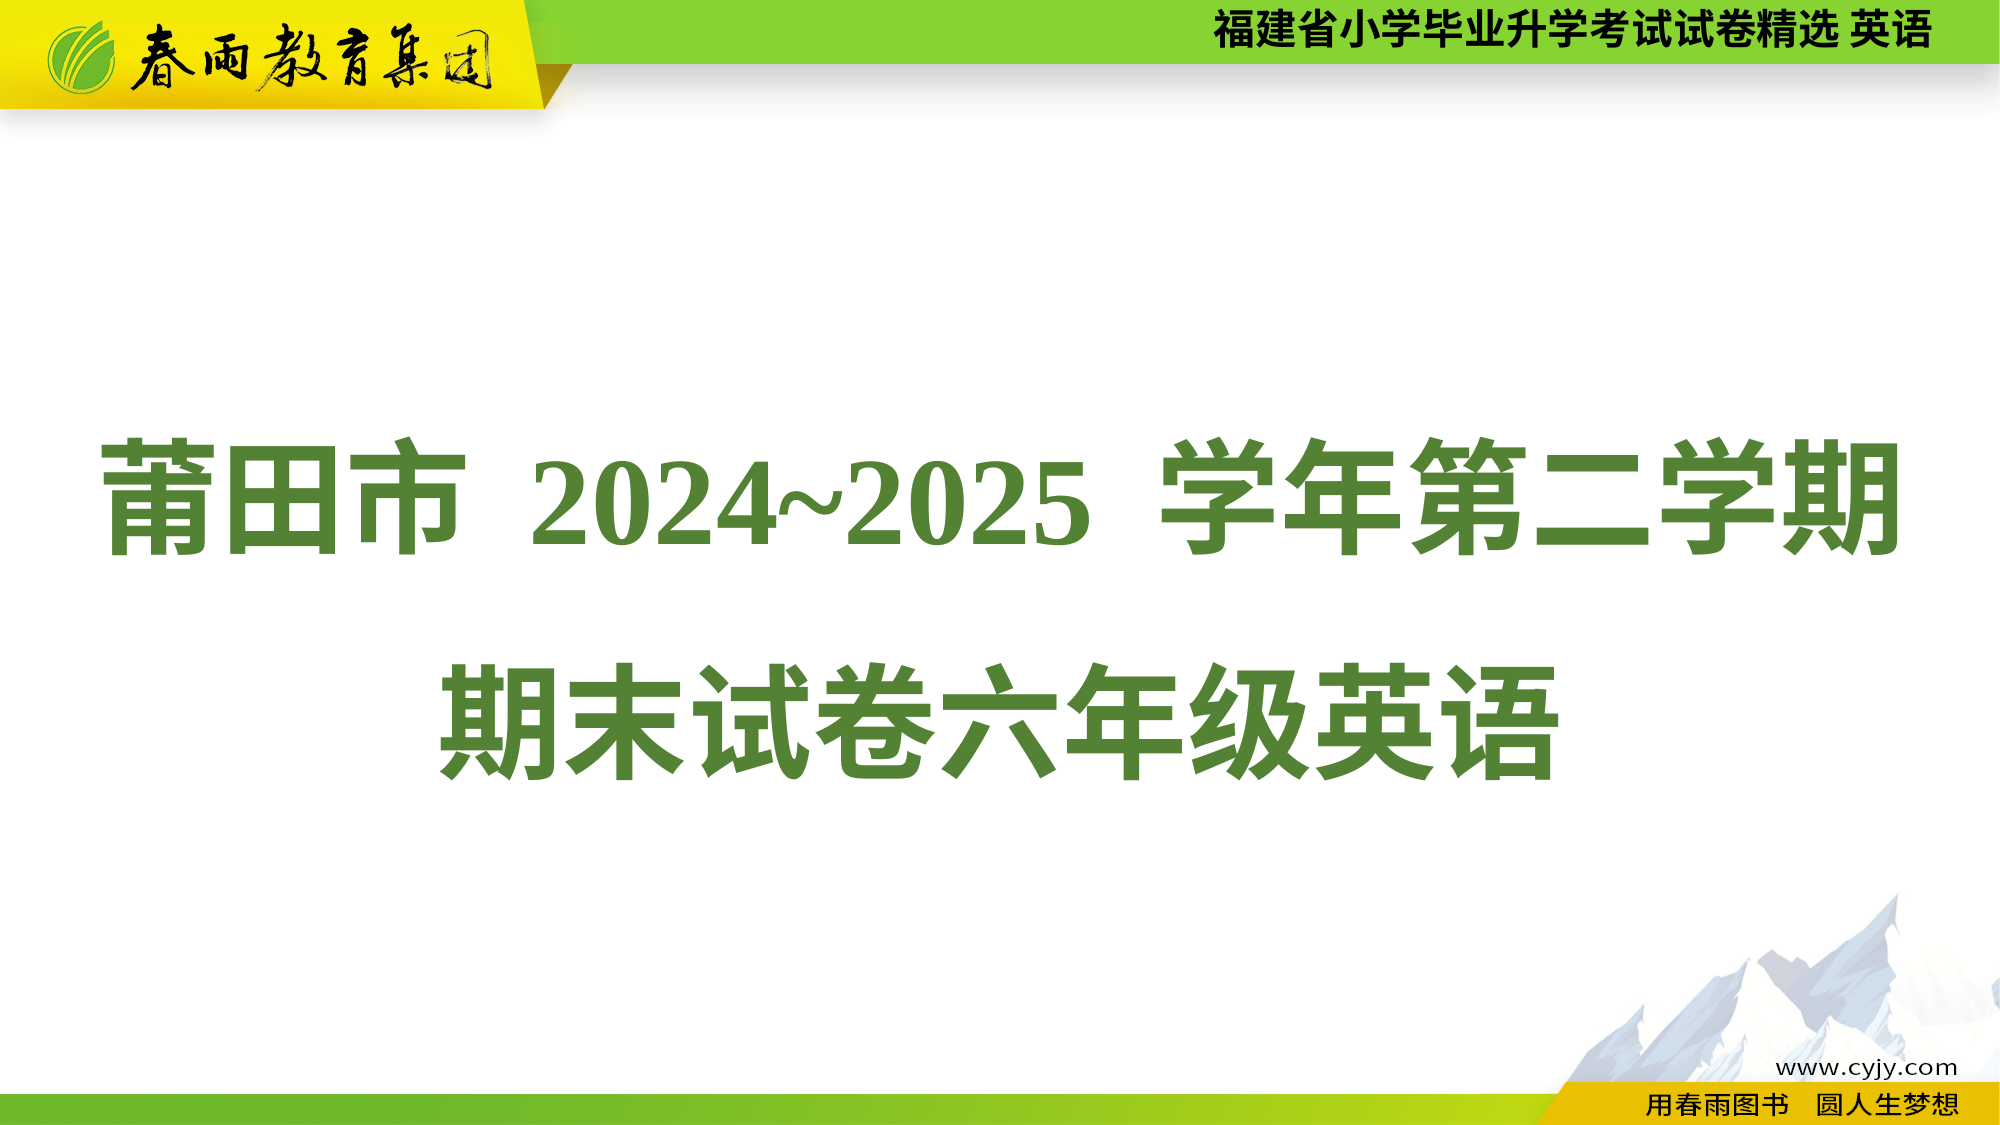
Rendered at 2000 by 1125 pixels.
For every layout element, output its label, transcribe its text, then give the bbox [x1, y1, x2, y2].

picture [0, 0, 2000, 337]
text_box 莆田市 2024~2025 学年第二学期 期末试卷六年级英语 [0, 337, 2000, 802]
picture [0, 802, 2000, 1125]
